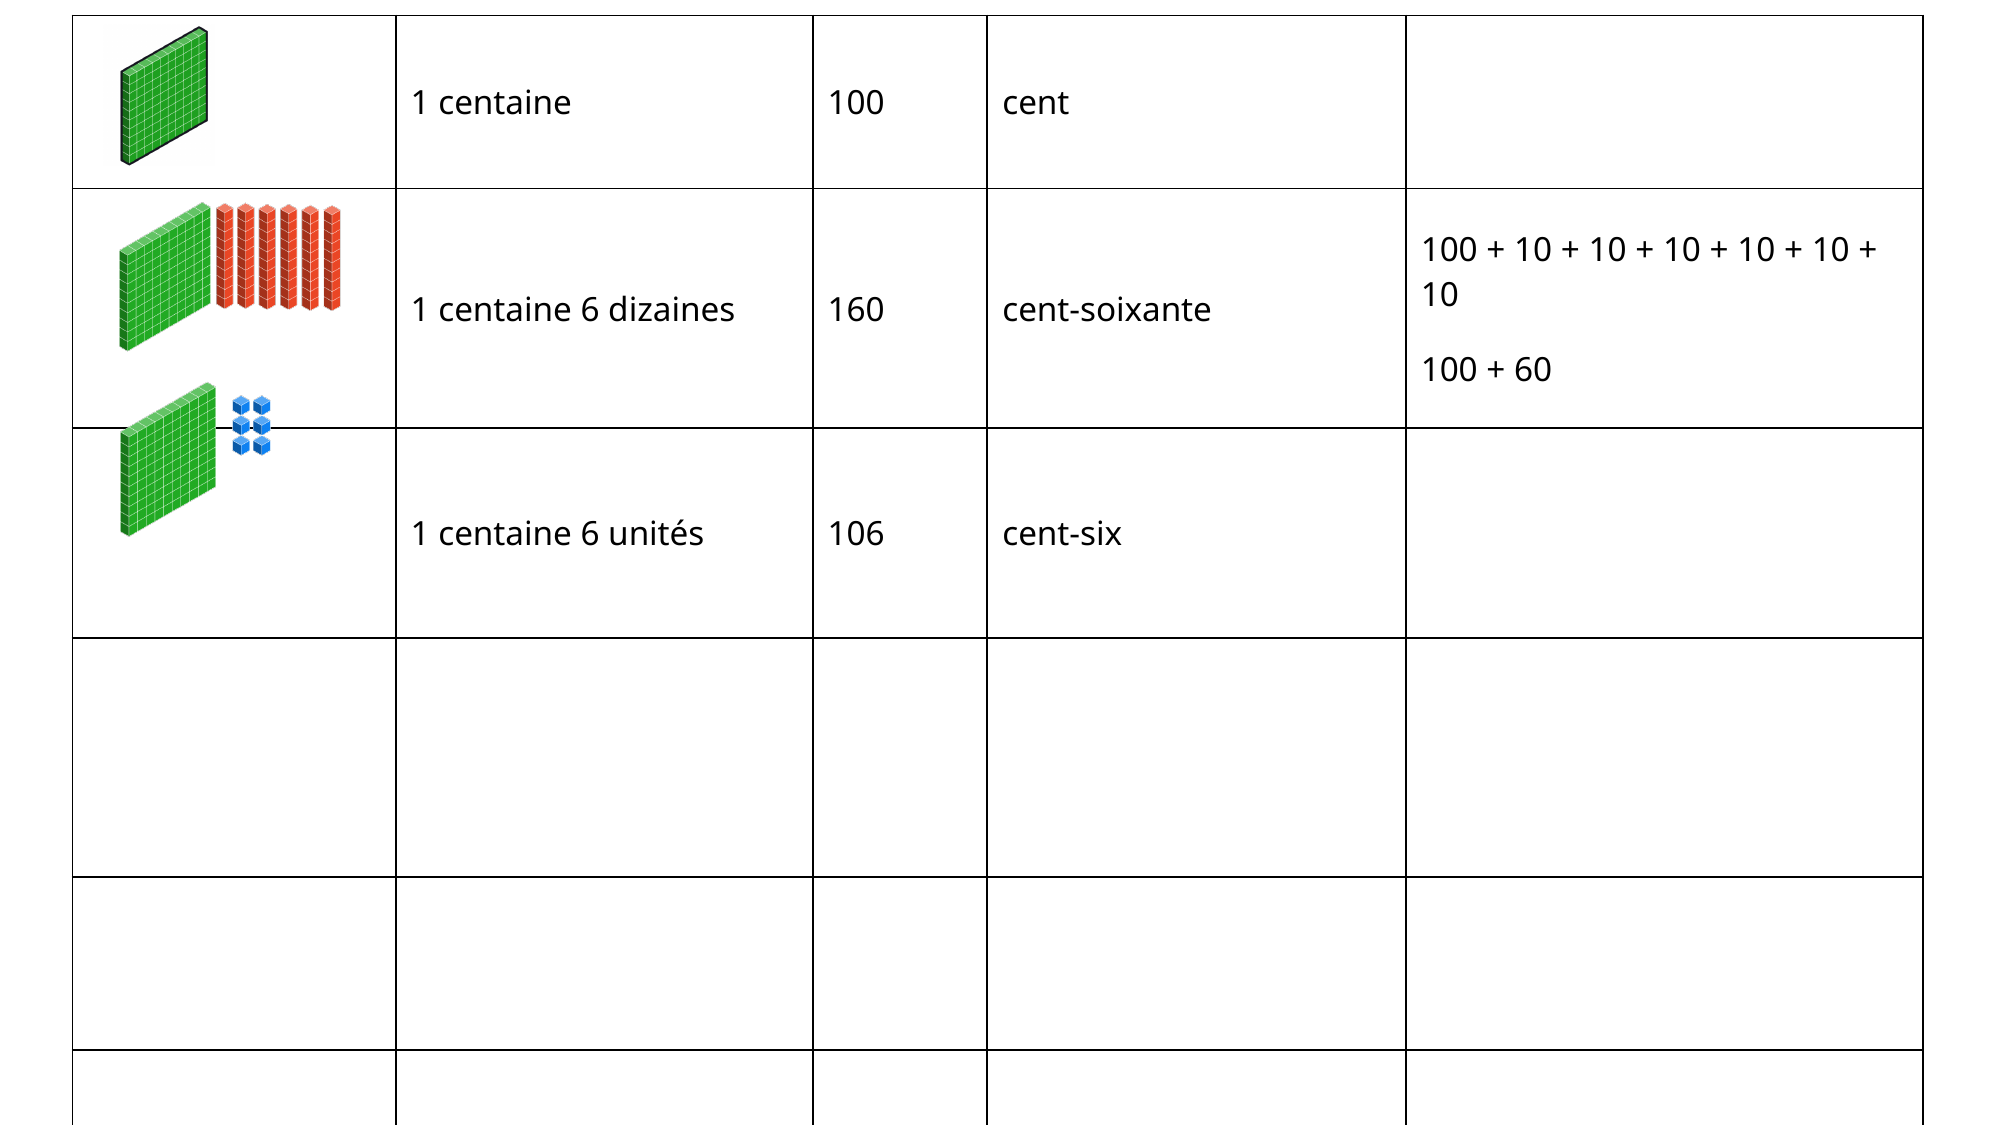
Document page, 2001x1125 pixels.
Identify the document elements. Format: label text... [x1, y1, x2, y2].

table_cell [73, 878, 395, 1049]
table_cell [814, 639, 986, 876]
table_cell [397, 878, 812, 1049]
table_cell [290, 189, 395, 427]
table_header 100 [814, 16, 986, 188]
table_cell cent-soixante [988, 189, 1405, 427]
table_cell 100 + 10 + 10 + 10 + 10 + 10 + 10 100 + 60 [1407, 189, 1922, 427]
table_cell cent-six [988, 429, 1405, 637]
table_cell [73, 639, 395, 876]
table_cell [988, 639, 1405, 876]
table_cell 1 centaine 6 unités [397, 429, 812, 637]
table_cell [1407, 878, 1922, 1049]
table_cell [73, 429, 395, 637]
table_cell [988, 1051, 1405, 1125]
picture [103, 24, 215, 167]
table_header [1407, 16, 1922, 188]
table_header [73, 16, 395, 188]
table_cell [1407, 639, 1922, 876]
table_cell [814, 1051, 986, 1125]
table_cell 1 centaine 6 dizaines [397, 189, 812, 427]
table_cell [988, 878, 1405, 1049]
table_cell [1407, 1051, 1922, 1125]
picture [99, 183, 360, 557]
table_cell [1407, 429, 1922, 637]
table_cell [397, 1051, 812, 1125]
table_cell [73, 189, 99, 427]
table_cell [397, 639, 812, 876]
table_header 1 centaine [397, 16, 812, 188]
table_cell [814, 878, 986, 1049]
table_cell [73, 1051, 395, 1125]
table_header cent [988, 16, 1405, 188]
table_cell 106 [814, 429, 986, 637]
table_cell 160 [814, 189, 986, 427]
